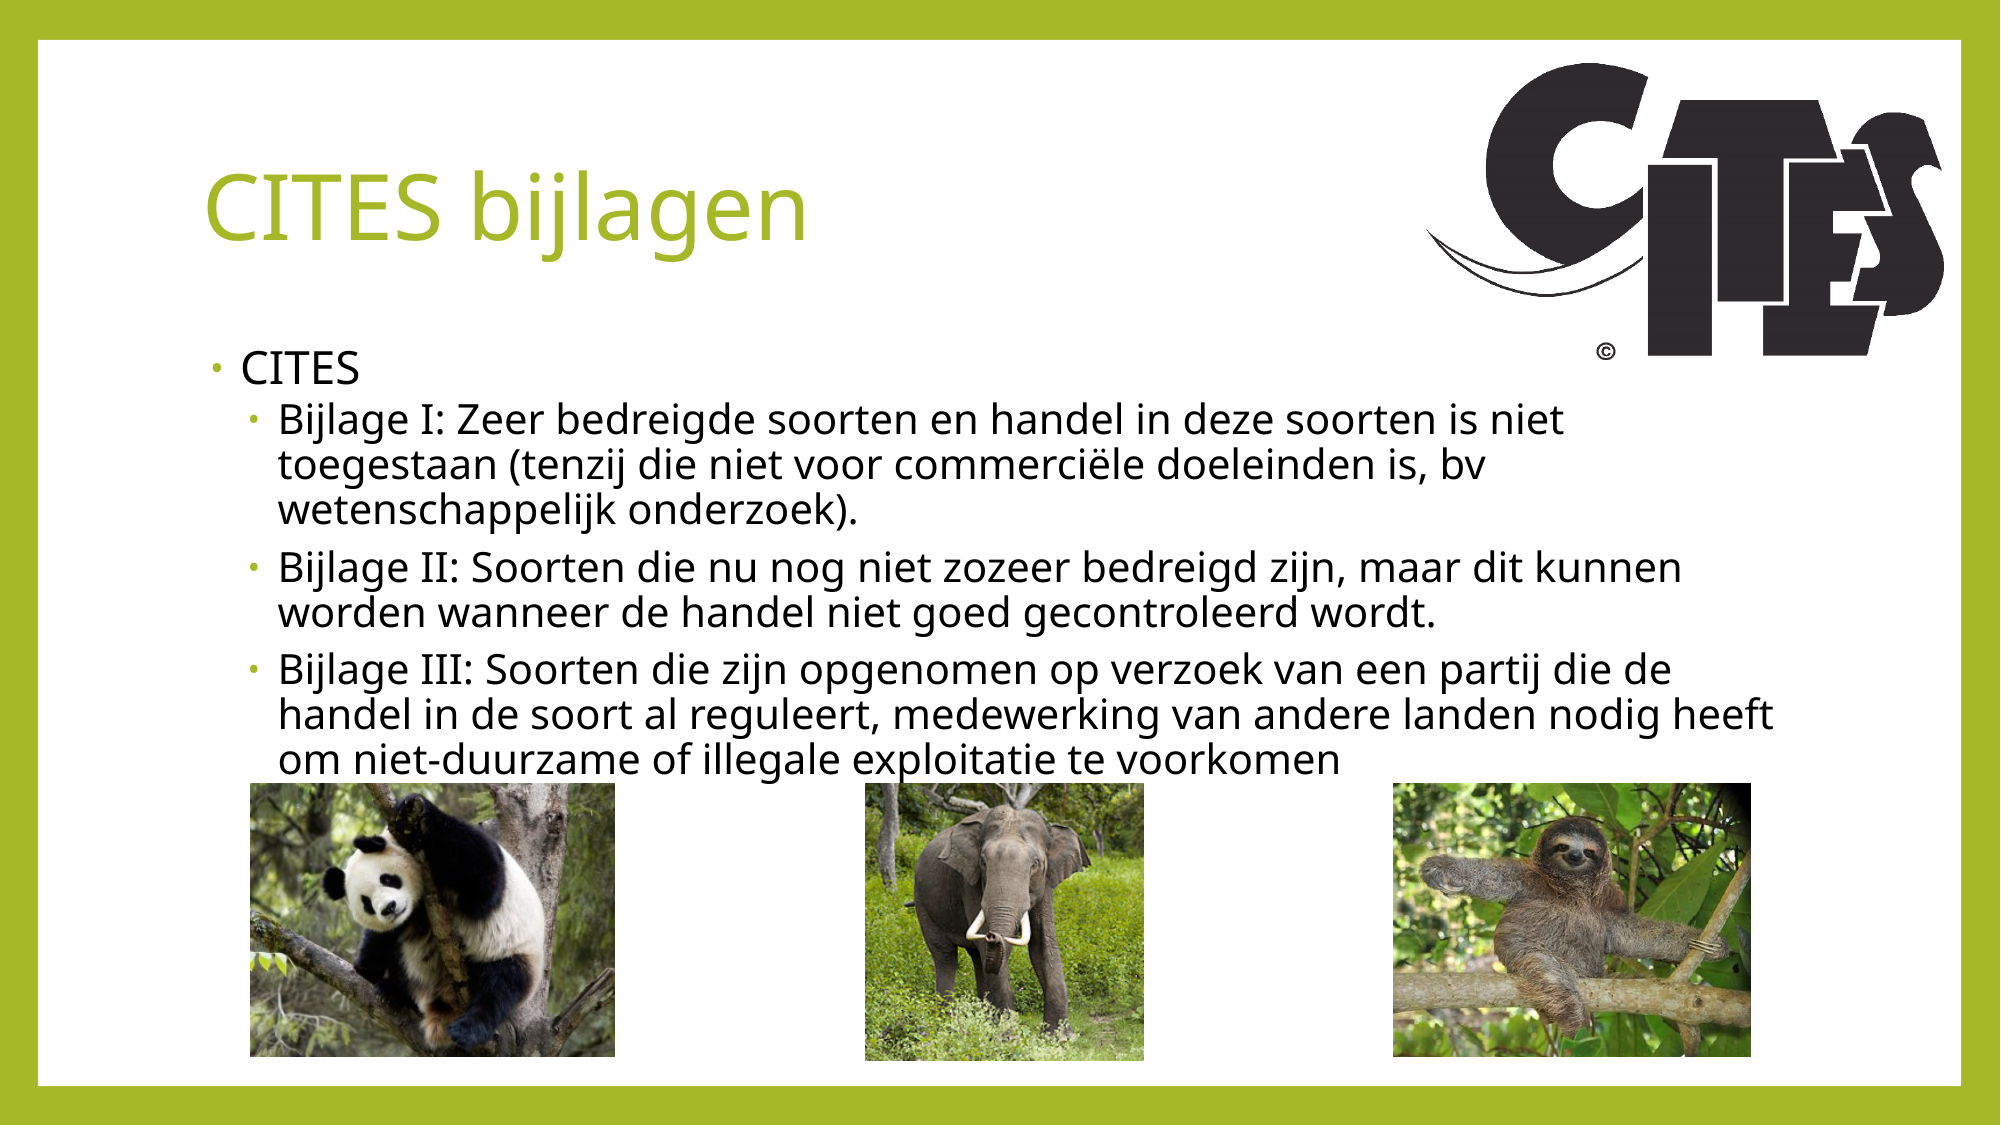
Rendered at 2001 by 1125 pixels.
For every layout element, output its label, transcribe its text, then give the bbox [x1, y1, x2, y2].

picture [1393, 782, 1751, 1057]
list CITES Bijlage I: Zeer bedreigde soorten en handel in deze soorten is niet toegestaan (tenzij die niet voor commerciële doeleinden is, bv wetenschappelijk onderzoek). Bijlage II: Soorten die nu nog niet zozeer bedreigd zijn, maar dit kunnen worden wanneer de handel niet goed gecontroleerd wordt. Bijlage III: Soorten die zijn opgenomen op verzoek van een partij die de handel in de soort al reguleert, medewerking van andere landen nodig heeft om niet-duurzame of illegale exploitatie te voorkomen [187, 337, 1808, 1057]
picture [1425, 62, 1944, 360]
title CITES bijlagen [187, 99, 1419, 323]
picture [865, 782, 1144, 1062]
picture [250, 782, 616, 1057]
